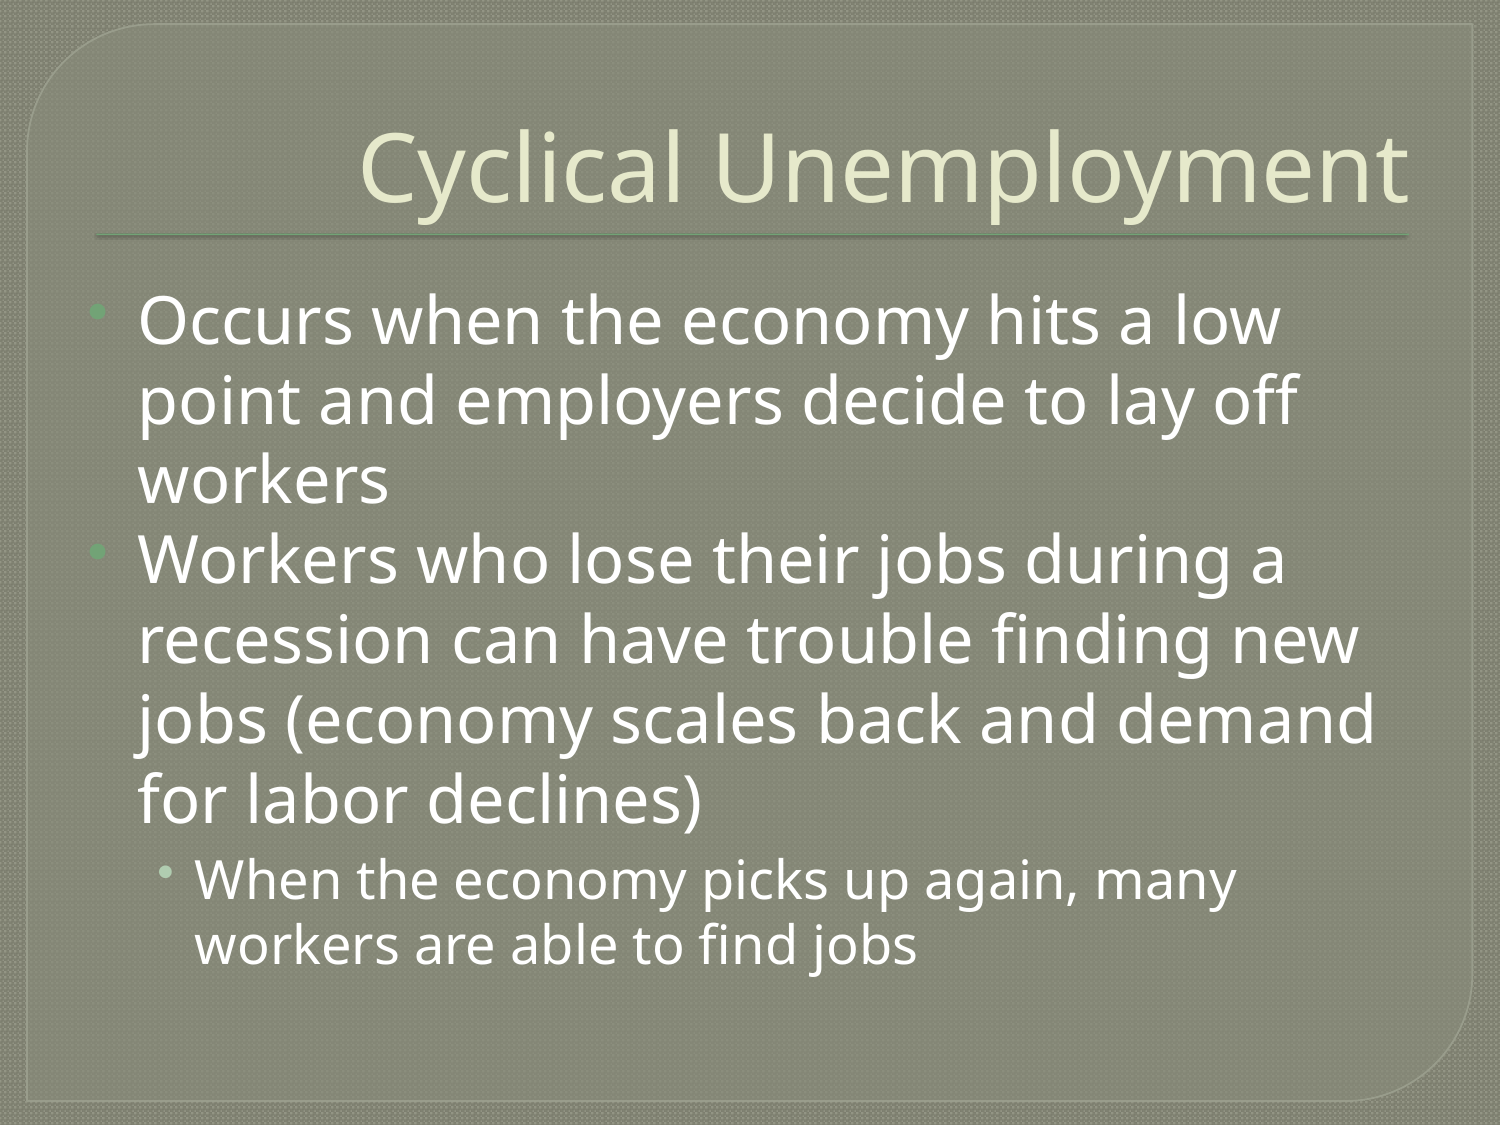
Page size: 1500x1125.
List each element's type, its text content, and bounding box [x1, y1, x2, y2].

list Occurs when the economy hits a low point and employers decide to lay off workers Workers who lose their jobs during a recession can have trouble finding new jobs (economy scales back and demand for labor declines) When the economy picks up again, many workers are able to find jobs [75, 270, 1425, 1013]
title Cyclical Unemployment [75, 41, 1425, 230]
